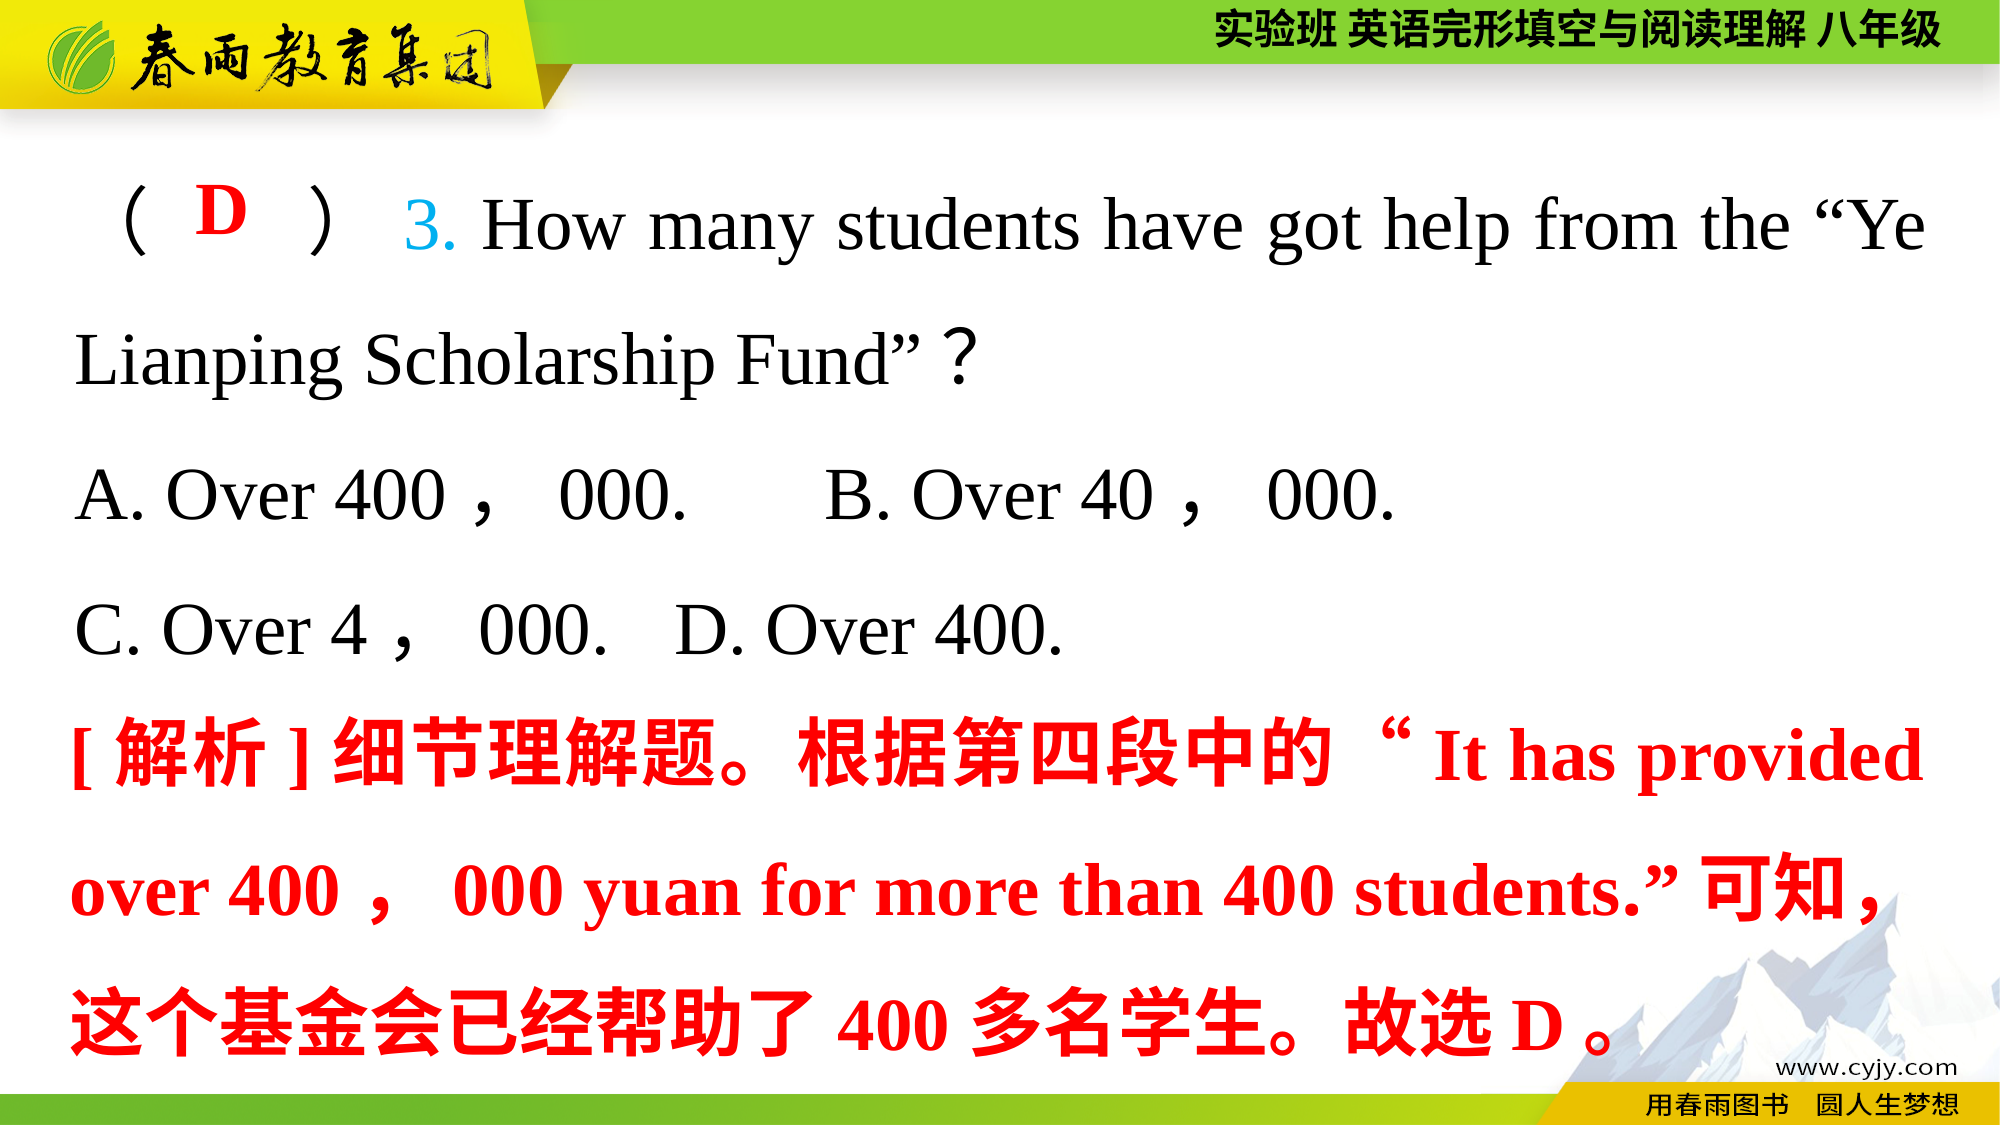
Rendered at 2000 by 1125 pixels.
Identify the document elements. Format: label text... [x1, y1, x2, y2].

list （ ）3. How many students have got help from the “Ye Lianping Scholarship Fund”？ A. Over 400，000. B. Over 40，000. C. Over 4，000. D. Over 400. [59, 122, 1944, 683]
picture [0, 0, 2000, 1125]
text_box D [181, 151, 266, 257]
text_box [解析]细节理解题。根据第四段中的“It has provided over 400，000 yuan for more than 400 students.”可知，这个基金会已经帮助了400多名学生。故选D。 [54, 653, 1939, 1074]
